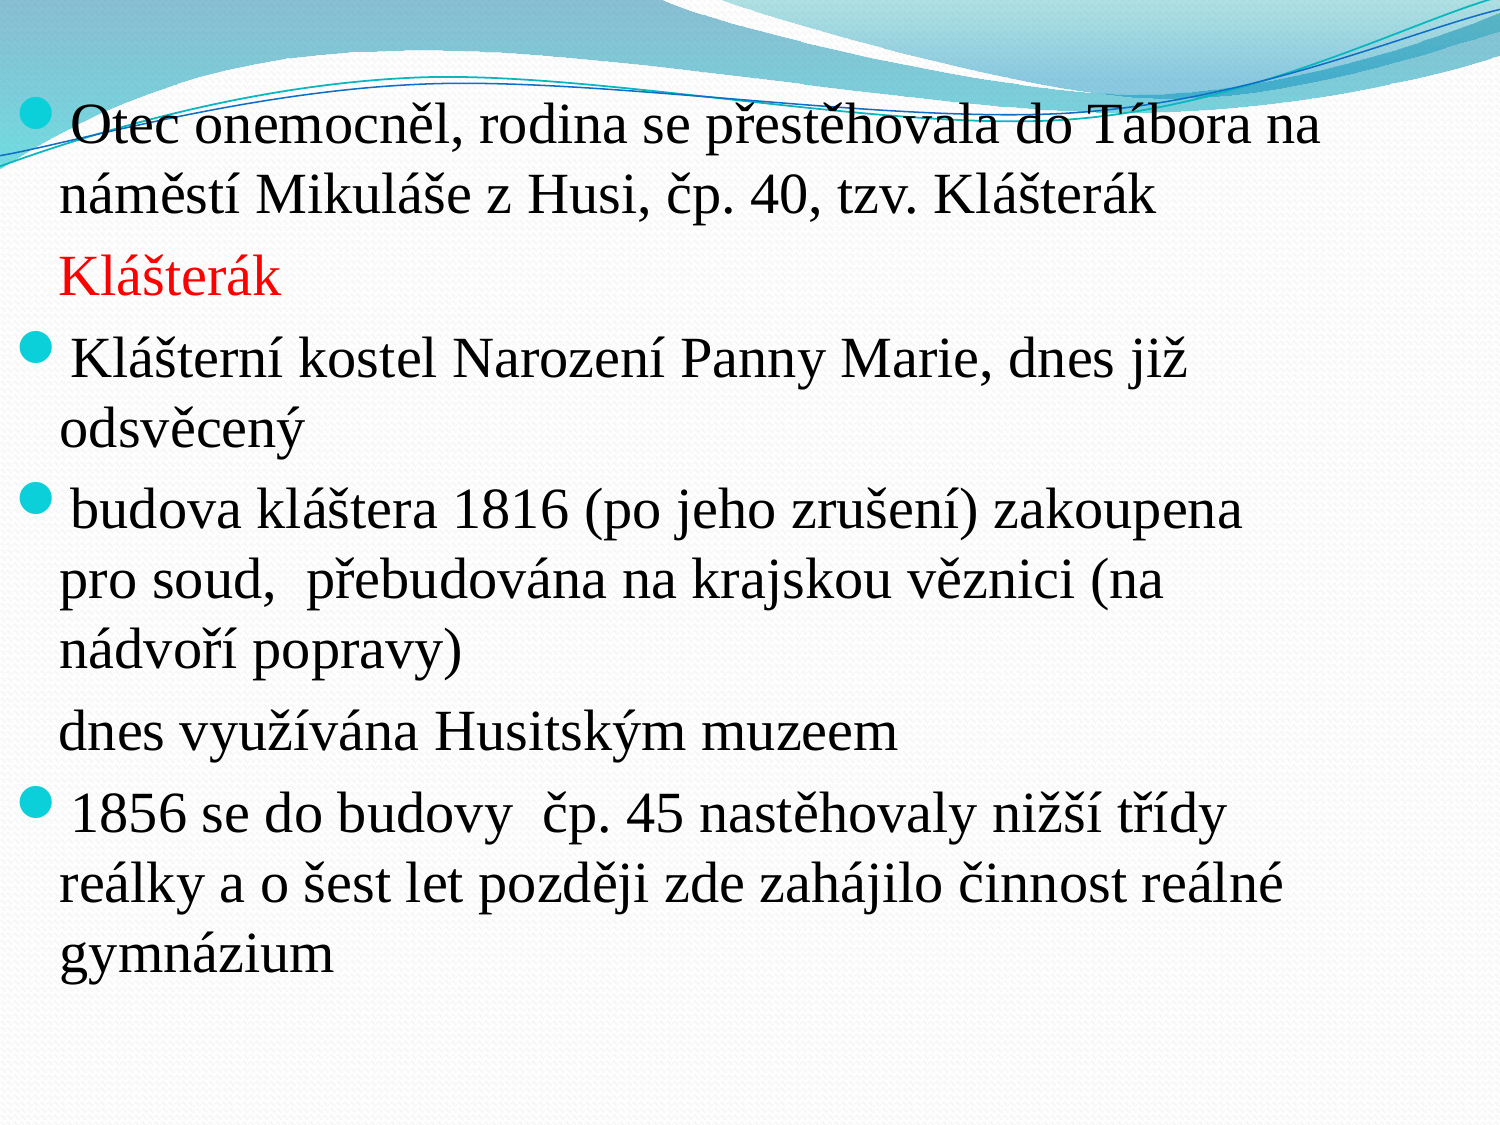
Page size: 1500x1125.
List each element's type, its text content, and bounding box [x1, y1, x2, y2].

list Otec onemocněl, rodina se přestěhovala do Tábora na náměstí Mikuláše z Husi, čp. 40, tzv. Klášterák Klášterák Klášterní kostel Narození Panny Marie, dnes již odsvěcený budova kláštera 1816 (po jeho zrušení) zakoupena pro soud, přebudována na krajskou věznici (na nádvoří popravy) dnes využívána Husitským muzeem 1856 se do budovy čp. 45 nastěhovaly nižší třídy reálky a o šest let později zde zahájilo činnost reálné gymnázium [0, 77, 1351, 1038]
